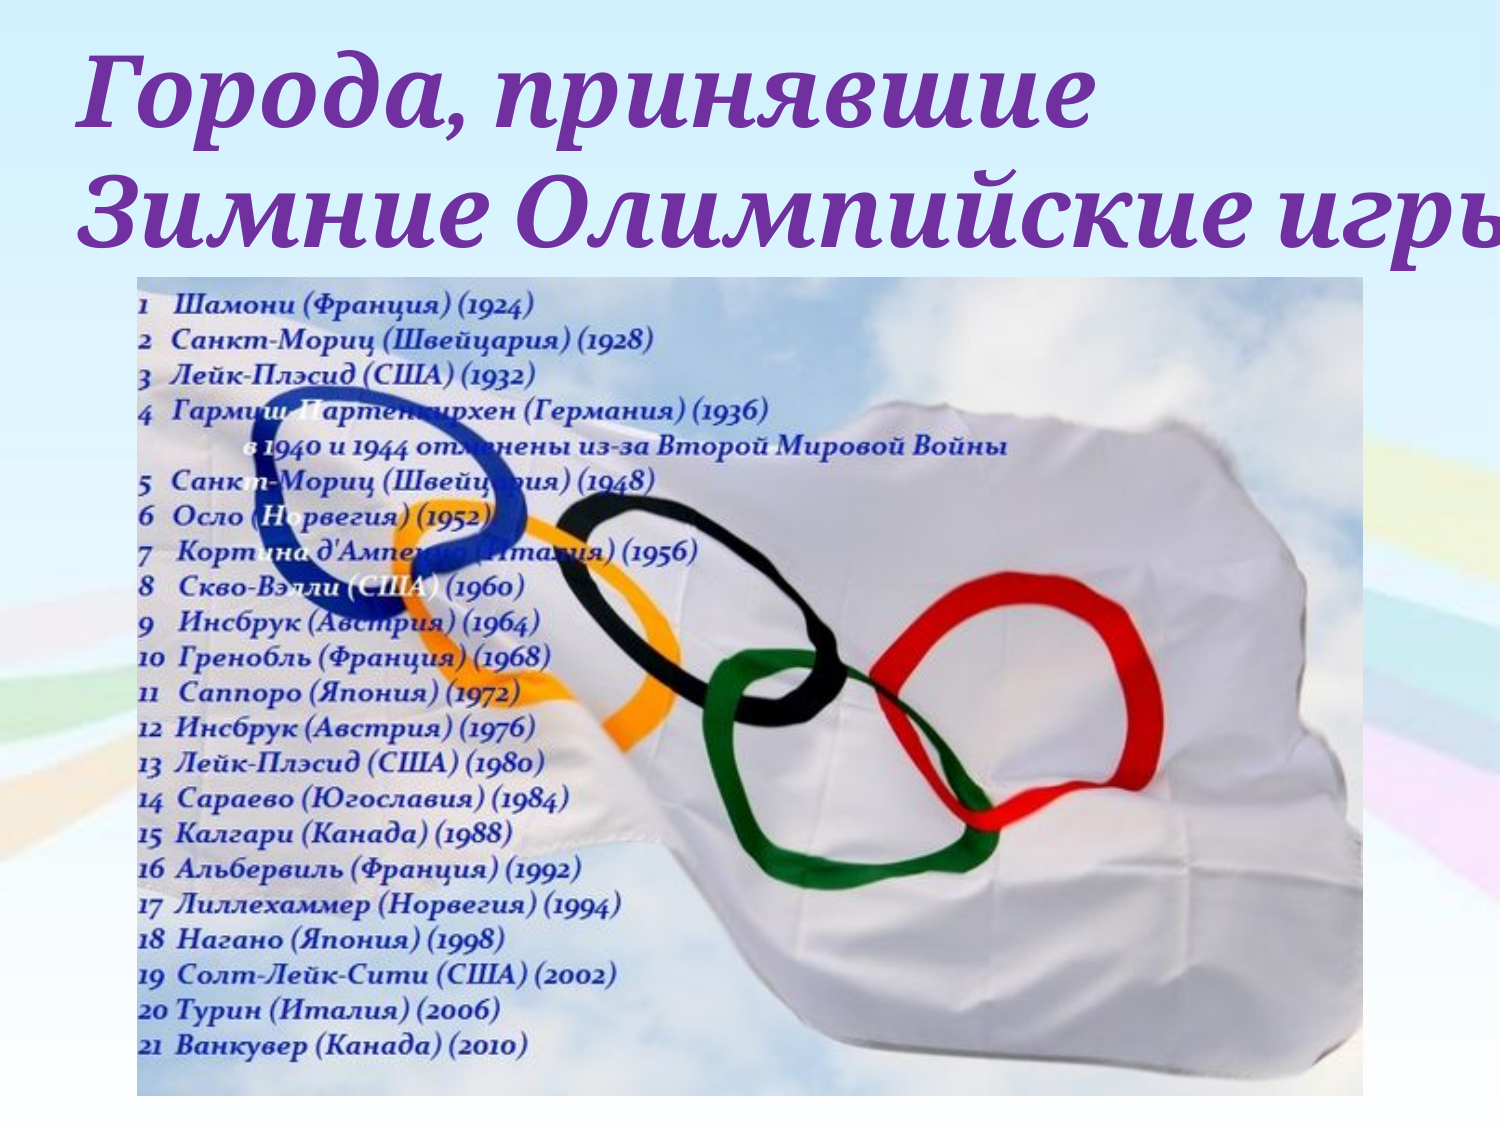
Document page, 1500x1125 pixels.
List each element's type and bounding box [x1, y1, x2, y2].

picture [137, 277, 1363, 1096]
list [0, 0, 1500, 1125]
